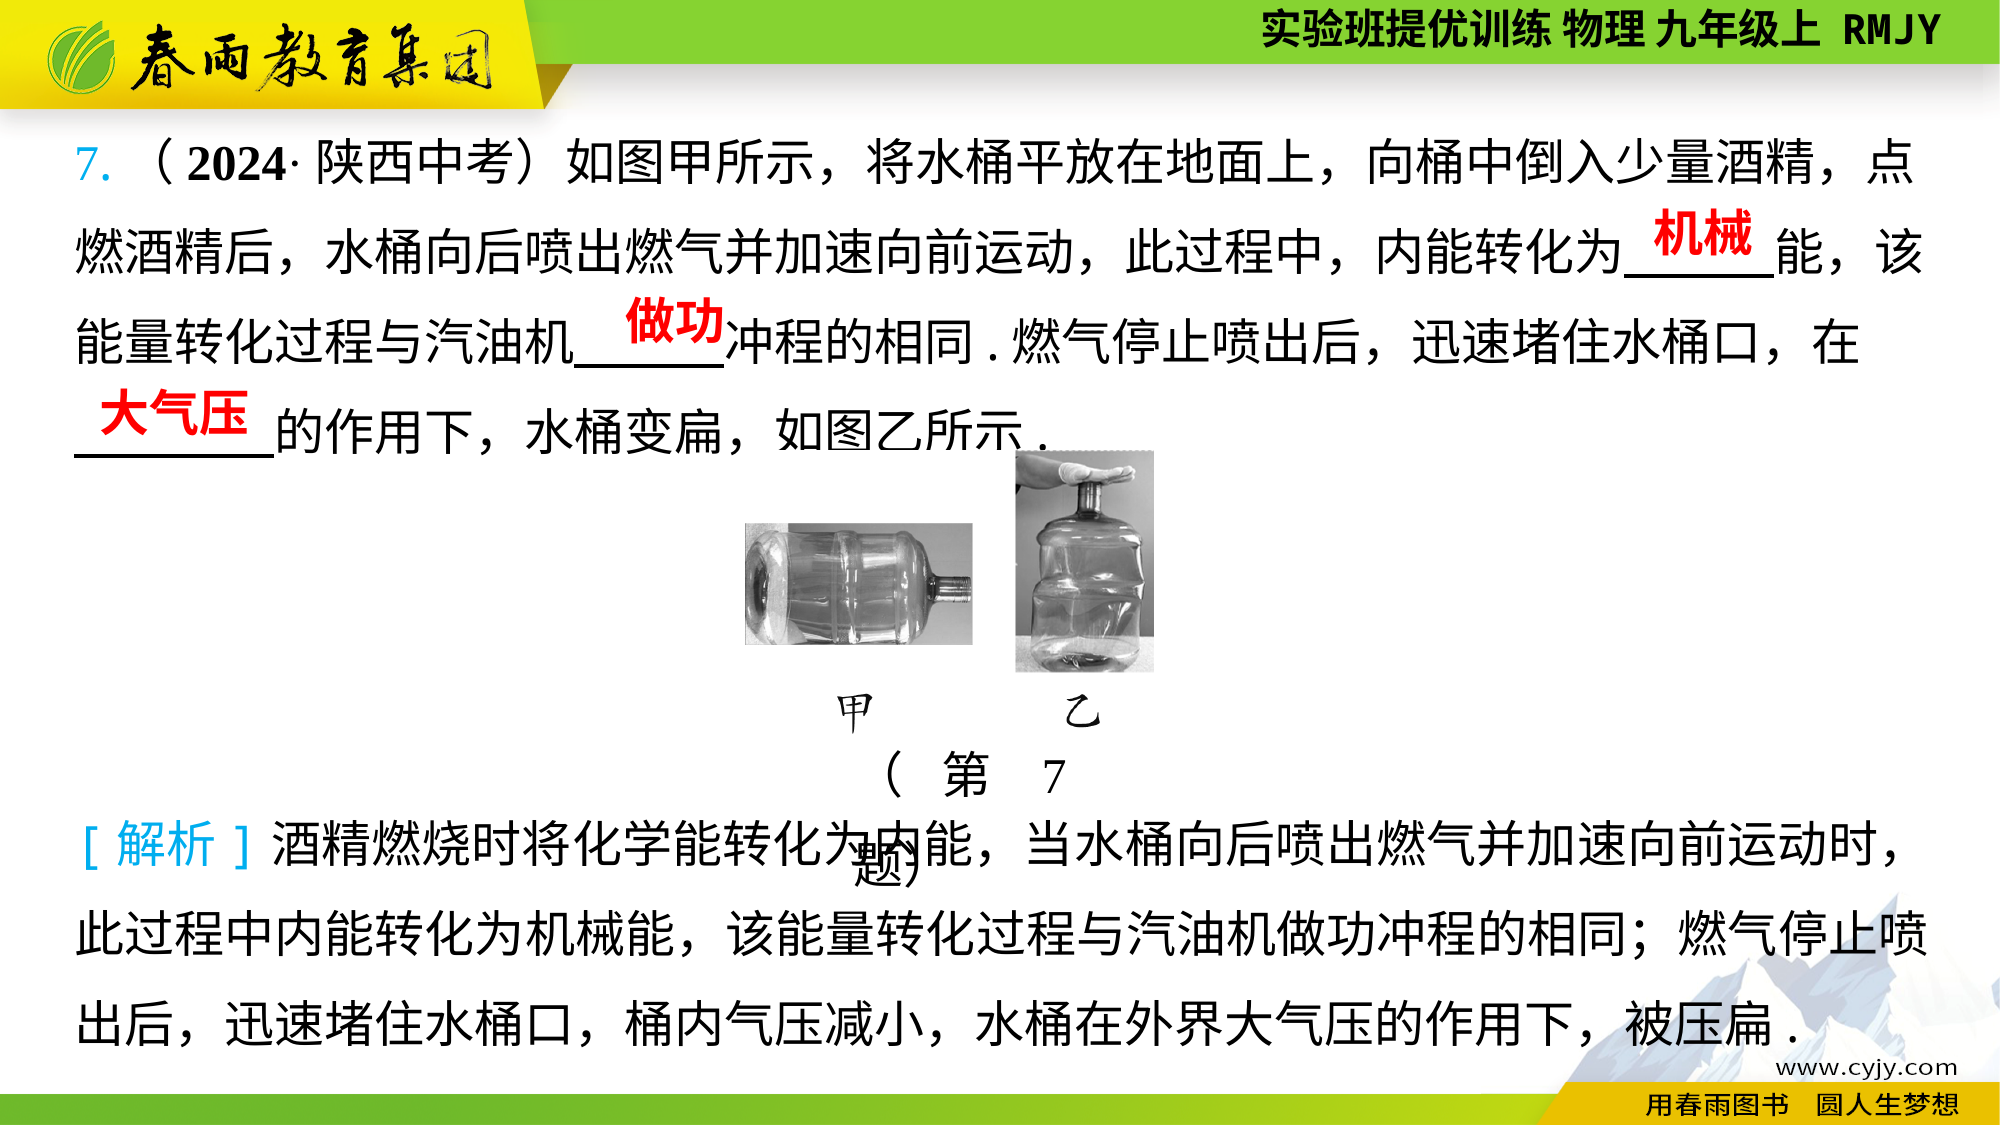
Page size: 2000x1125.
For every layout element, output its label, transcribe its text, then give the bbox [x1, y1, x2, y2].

picture [0, 0, 2000, 1125]
text_box 做功 [611, 282, 741, 357]
text_box （第7题） [838, 742, 1094, 775]
text_box 机械 [1638, 193, 1769, 269]
list 7.（2024·陕西中考）如图甲所示，将水桶平放在地面上，向桶中倒入少量酒精，点燃酒精后，水桶向后喷出燃气并加速向前运动，此过程中，内能转化为 能，该能量转化过程与汽油机 冲程的相同.燃气停止喷出后，迅速堵住水桶口，在 的作用下，水桶变扁，如图乙所示. [59, 92, 1944, 472]
text_box [解析]酒精燃烧时将化学能转化为内能，当水桶向后喷出燃气并加速向前运动时，此过程中内能转化为机械能，该能量转化过程与汽油机做功冲程的相同；燃气停止喷出后，迅速堵住水桶口，桶内气压减小，水桶在外界大气压的作用下，被压扁. [59, 775, 1944, 1060]
text_box 大气压 [84, 374, 265, 450]
